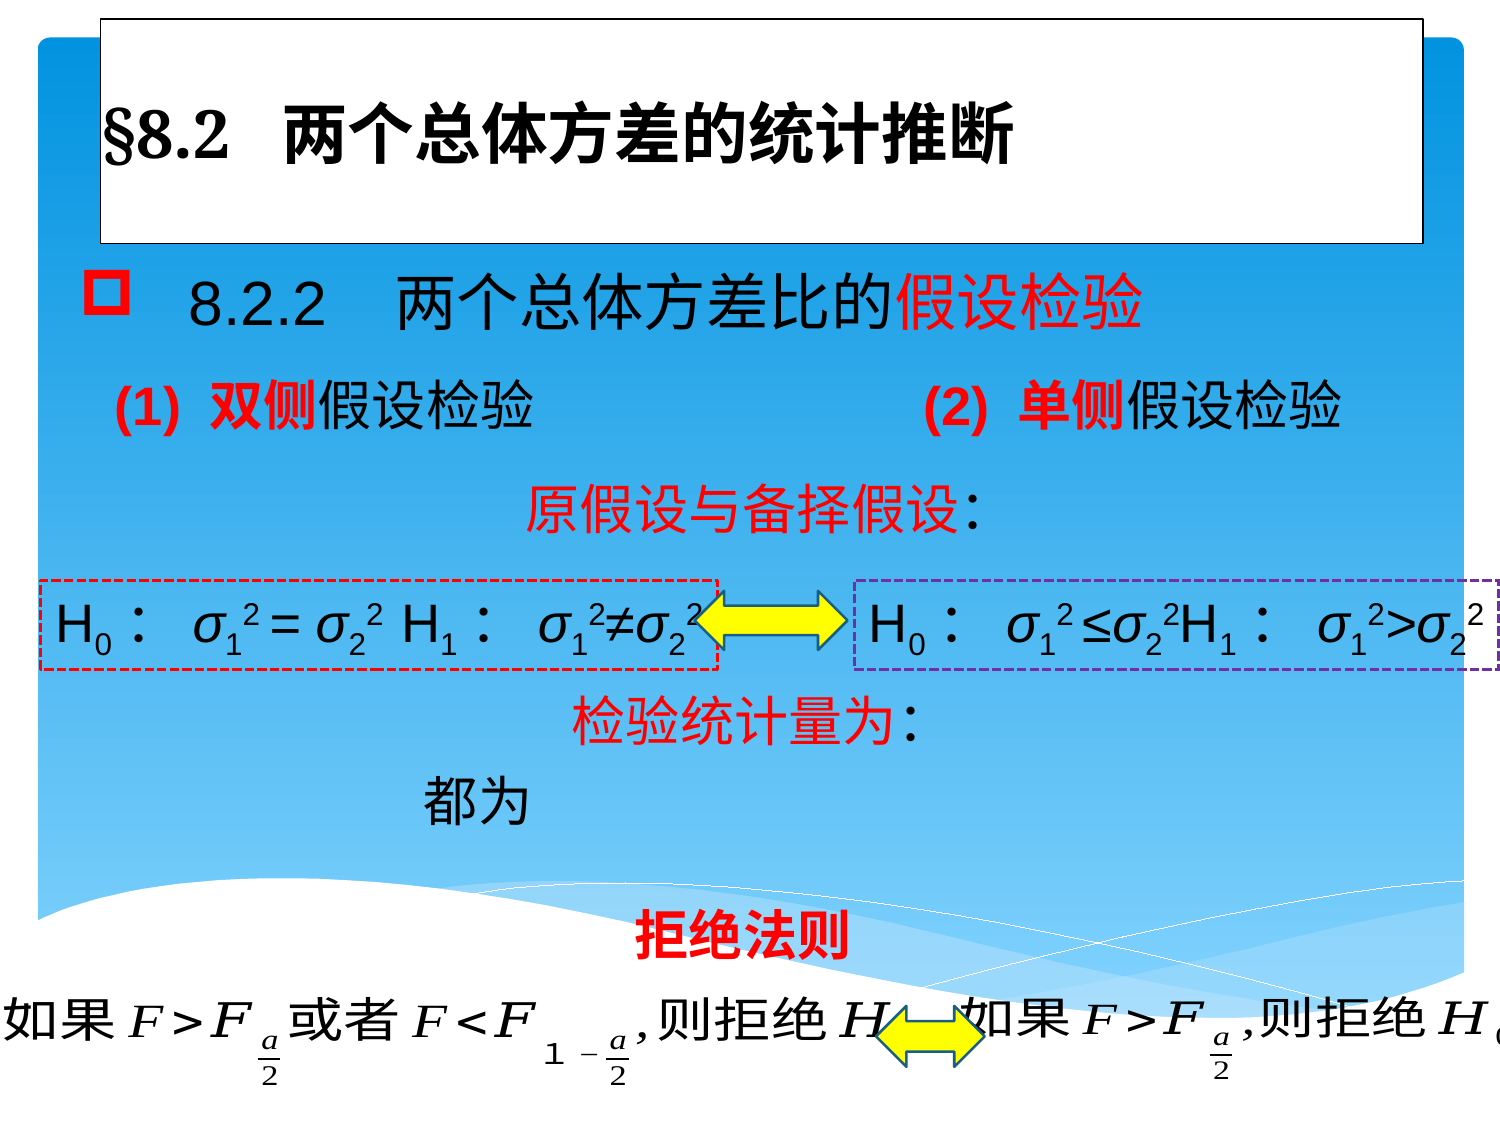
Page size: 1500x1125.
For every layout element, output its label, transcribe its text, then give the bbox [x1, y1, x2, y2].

title §8.2 两个总体方差的统计推断 [100, 113, 1424, 244]
text_box [0, 1, 1500, 75]
text_box H0：σ12 ≤σ22H1：σ12>σ22 [854, 580, 1499, 670]
text_box 原假设与备择假设： [511, 467, 1029, 548]
text_box H0：σ12 = σ22 H1：σ12≠σ22 [40, 580, 718, 670]
title §8.2 两个总体方差的统计推断 [100, 75, 1424, 112]
text_box 8.2.2 两个总体方差比的假设检验 [64, 255, 1423, 362]
text_box 检验统计量为： [482, 679, 967, 760]
text_box (2) 单侧假设检验 [908, 363, 1423, 444]
text_box (1) 双侧假设检验 [100, 363, 615, 444]
text_box [875, 1004, 986, 1069]
text_box [693, 589, 849, 652]
